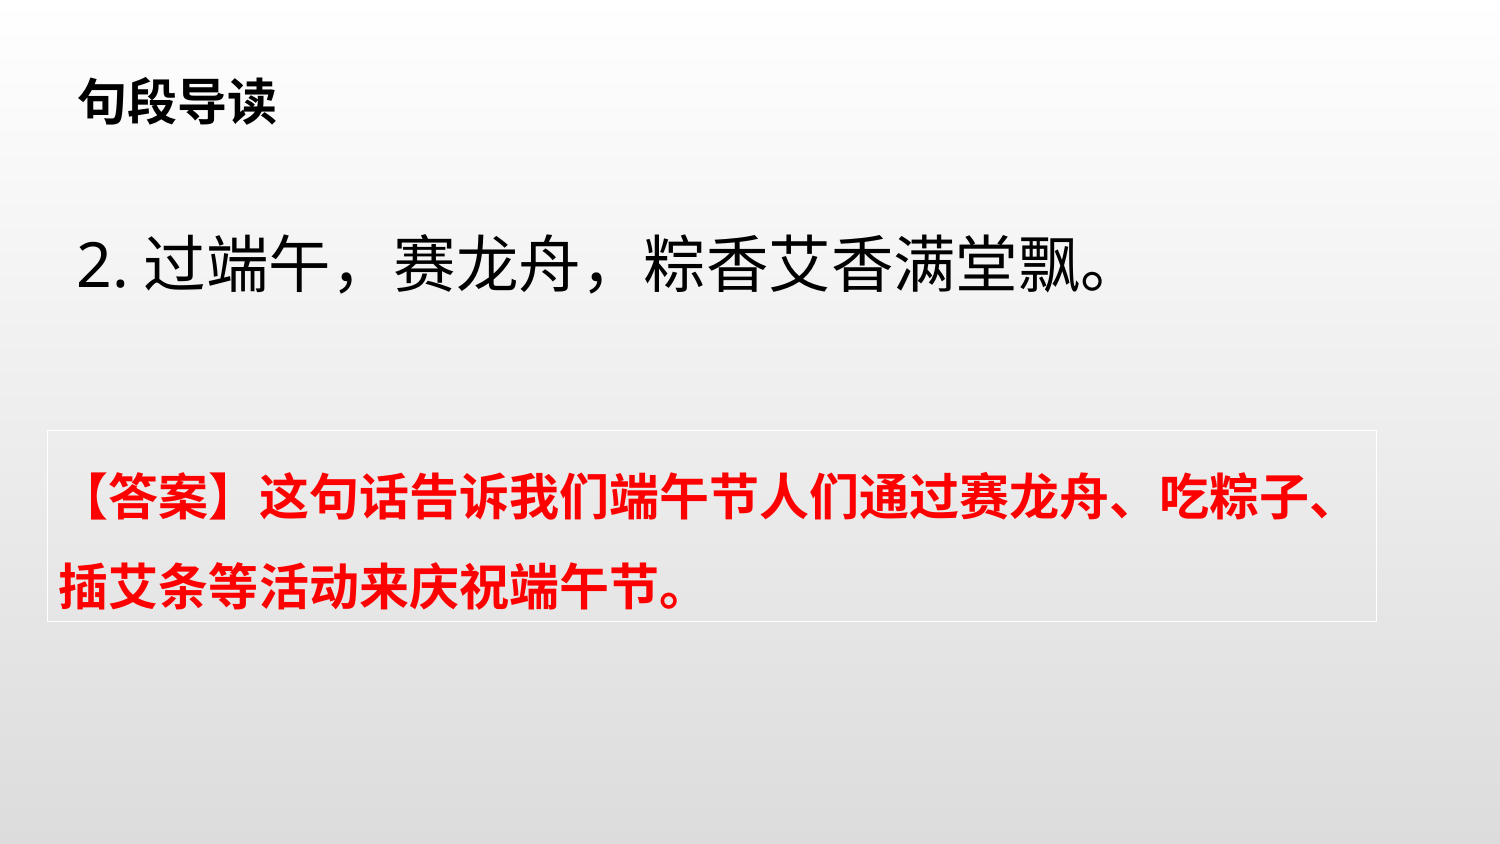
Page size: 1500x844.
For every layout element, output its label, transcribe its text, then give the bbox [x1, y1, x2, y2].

text_box 句段导读 [0, 71, 328, 134]
text_box 2.过端午，赛龙舟，粽香艾香满堂飘。 [65, 181, 1410, 306]
text_box 【答案】这句话告诉我们端午节人们通过赛龙舟、吃粽子、插艾条等活动来庆祝端午节。 [47, 430, 1377, 622]
